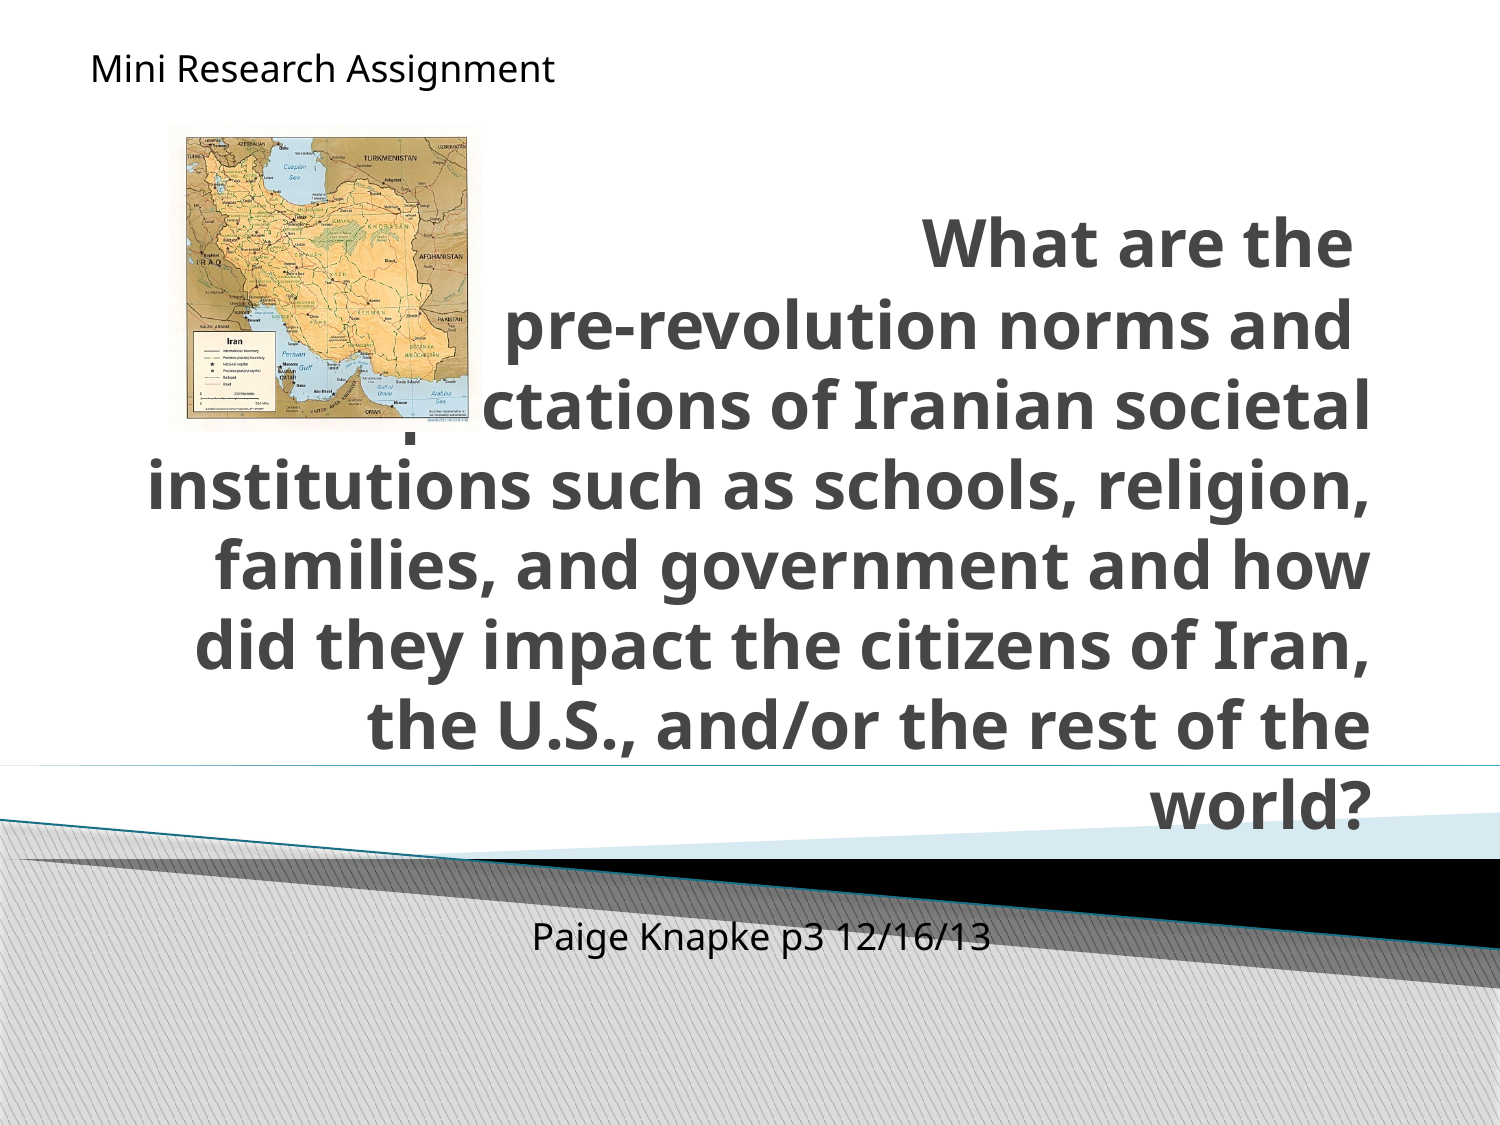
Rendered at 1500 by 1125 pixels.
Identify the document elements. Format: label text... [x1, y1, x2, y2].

title What are the pre-revolution norms and expectations of Iranian societal institutions such as schools, religion, families, and government and how did they impact the citizens of Iran, the U.S., and/or the rest of the world? [112, 67, 1388, 850]
text_box Paige Knapke p3 12/16/13 [174, 905, 1350, 965]
picture [169, 124, 482, 433]
picture [5, 859, 962, 905]
text_box Mini Research Assignment [74, 37, 663, 98]
picture [1229, 938, 1500, 989]
